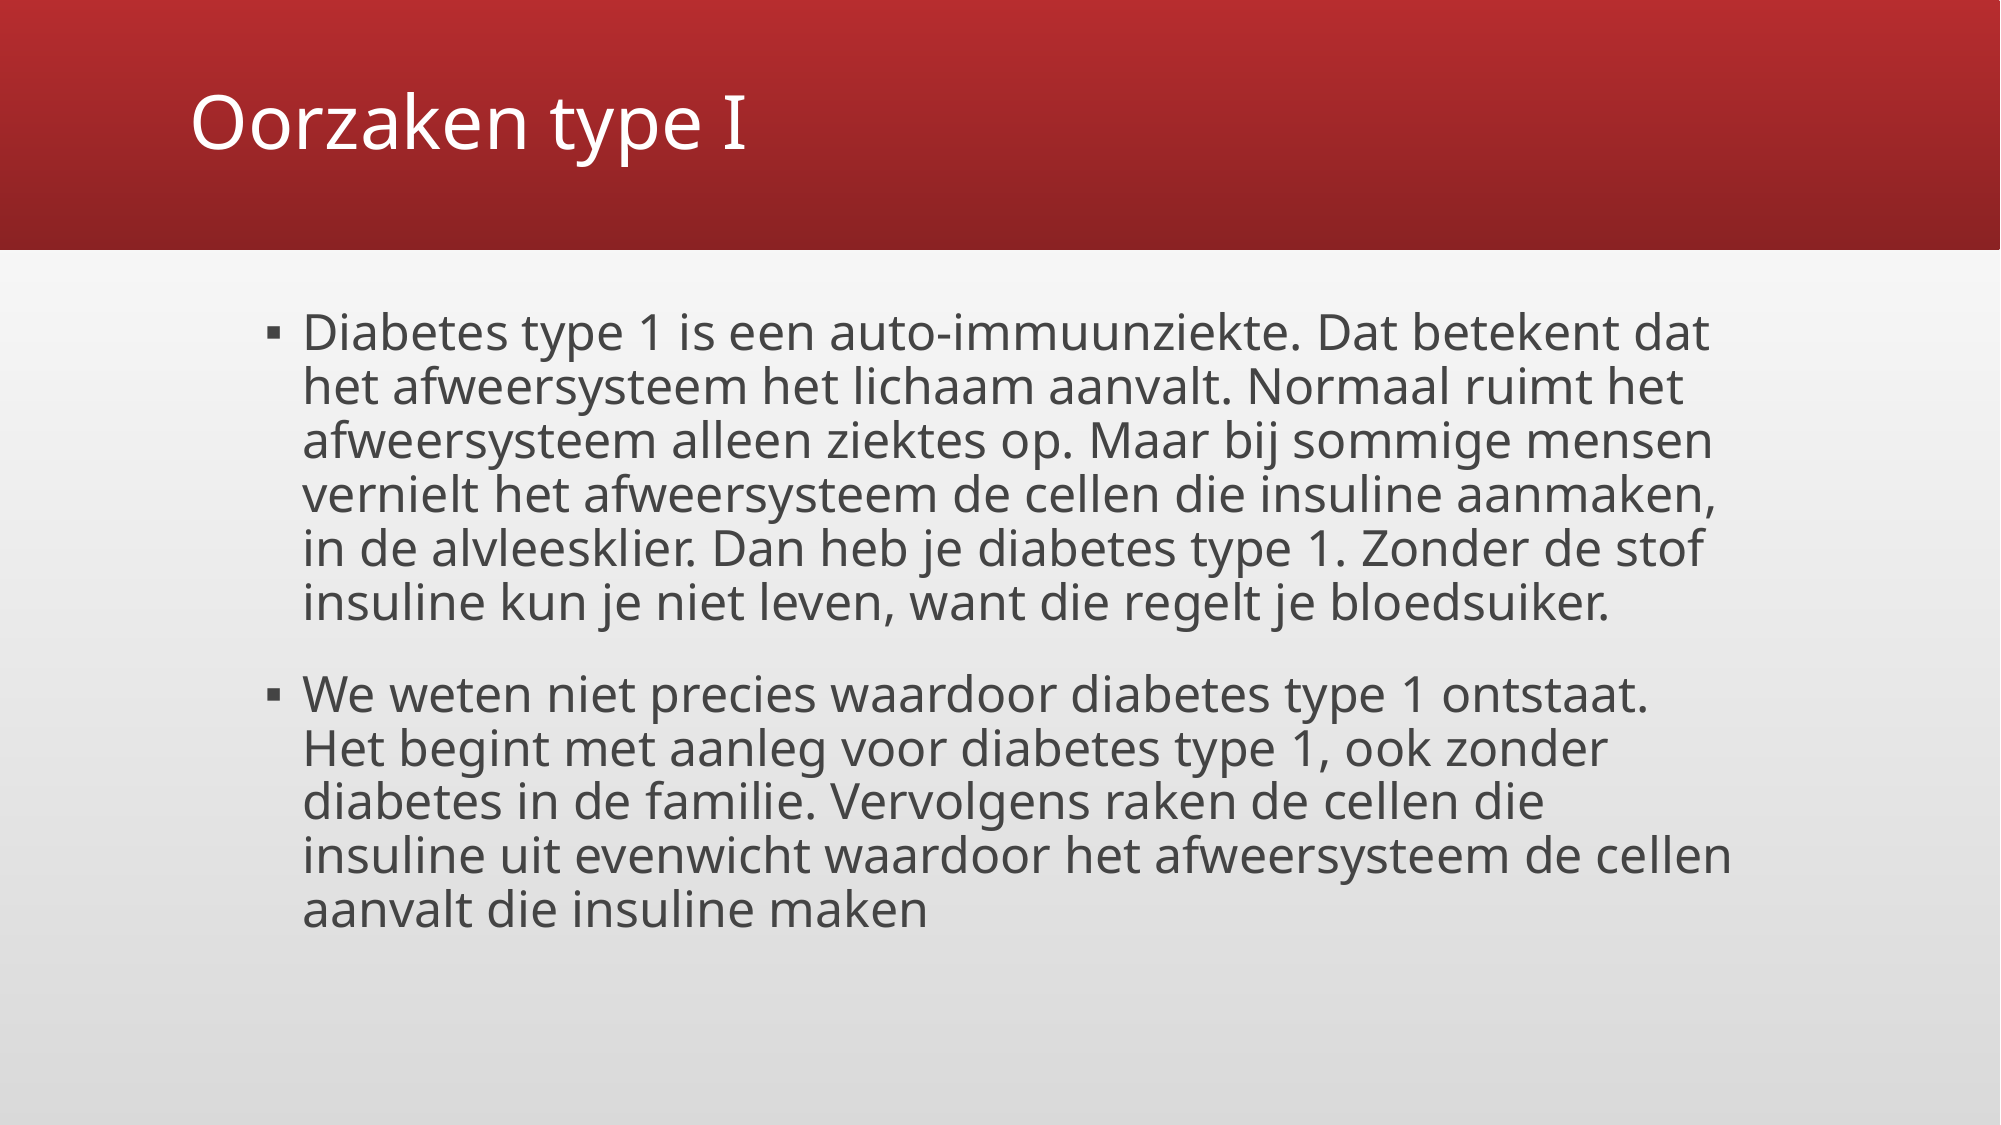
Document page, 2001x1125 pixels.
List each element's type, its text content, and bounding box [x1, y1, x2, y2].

title Oorzaken type I [174, 16, 1825, 234]
list Diabetes type 1 is een auto-immuunziekte. Dat betekent dat het afweersysteem het lichaam aanvalt. Normaal ruimt het afweersysteem alleen ziektes op. Maar bij sommige mensen vernielt het afweersysteem de cellen die insuline aanmaken, in de alvleesklier. Dan heb je diabetes type 1. Zonder de stof insuline kun je niet leven, want die regelt je bloedsuiker. We weten niet precies waardoor diabetes type 1 ontstaat. Het begint met aanleg voor diabetes type 1, ook zonder diabetes in de familie. Vervolgens raken de cellen die insuline uit evenwicht waardoor het afweersysteem de cellen aanvalt die insuline maken [249, 299, 1750, 1050]
